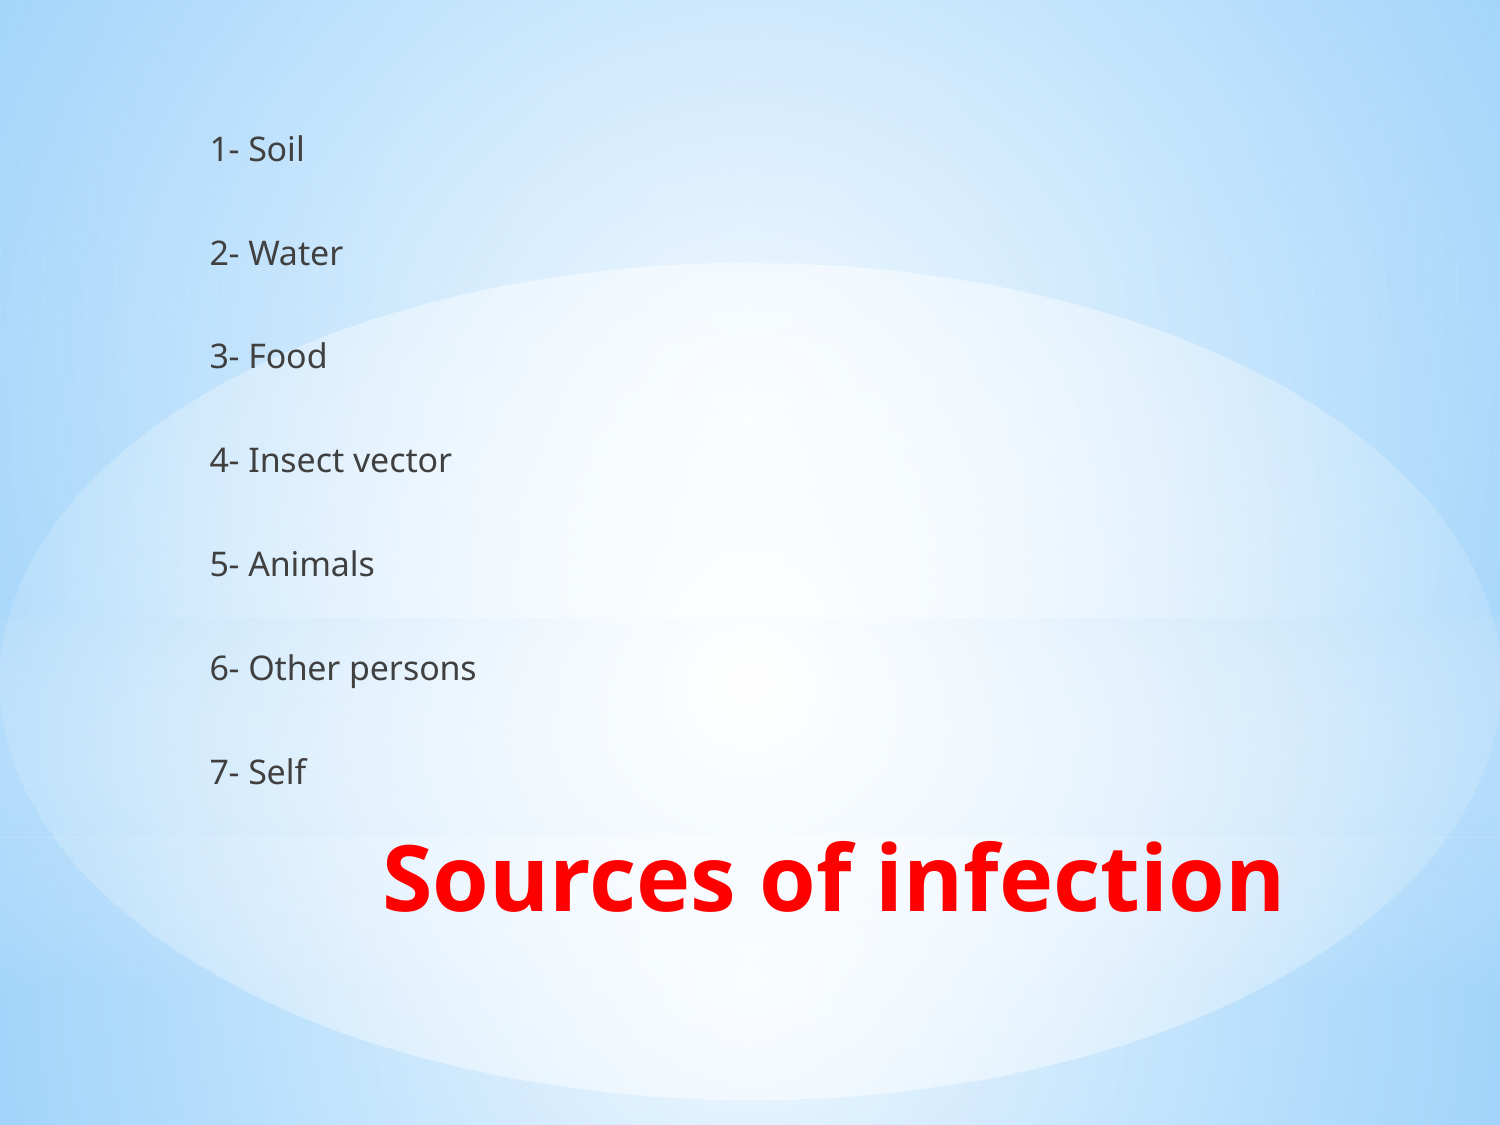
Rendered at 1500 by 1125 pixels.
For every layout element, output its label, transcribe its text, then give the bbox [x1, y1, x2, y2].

title Sources of infection [300, 812, 1369, 1000]
list 1- Soil 2- Water 3- Food 4- Insect vector 5- Animals 6- Other persons 7- Self [187, 120, 1238, 800]
